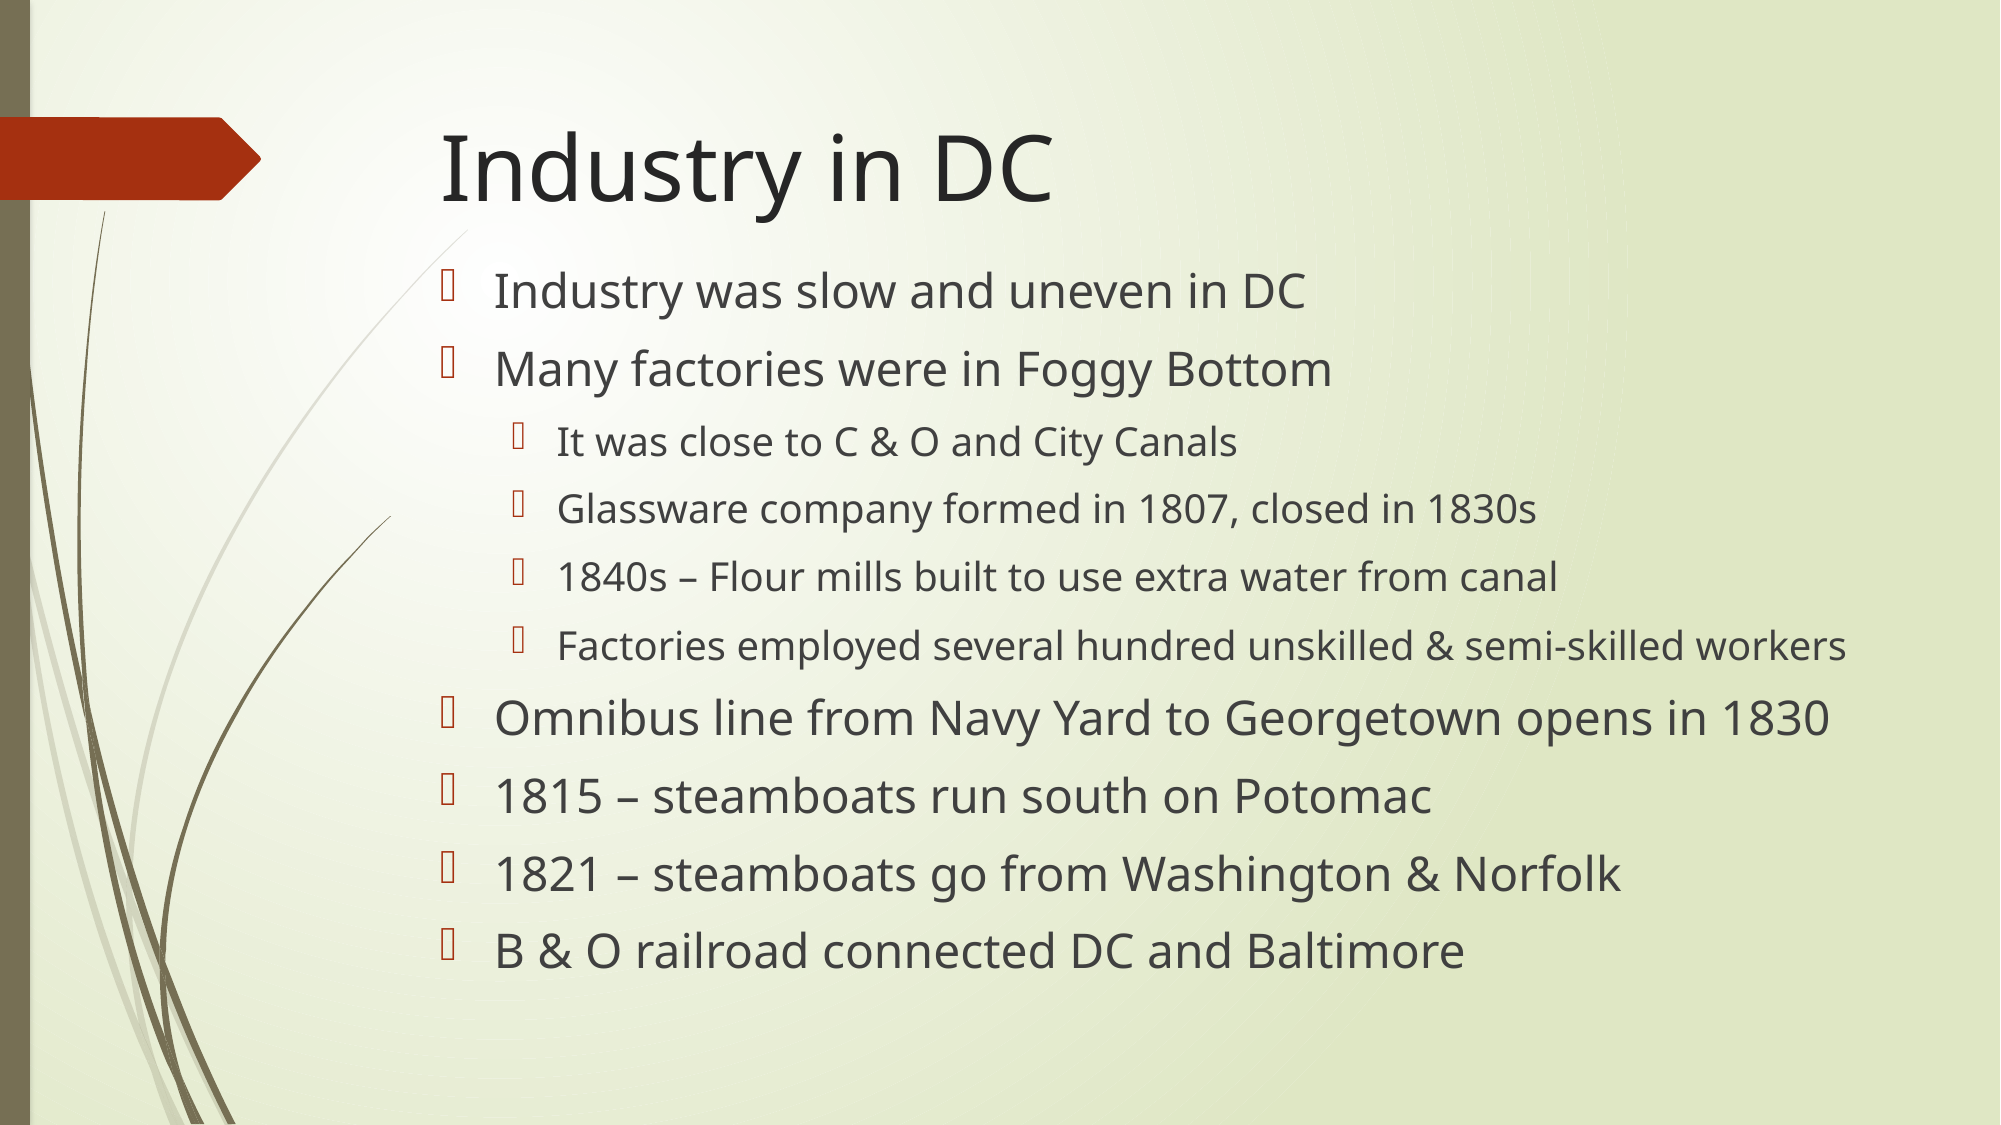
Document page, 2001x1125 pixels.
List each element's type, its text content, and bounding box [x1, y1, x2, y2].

list Industry was slow and uneven in DC Many factories were in Foggy Bottom It was close to C & O and City Canals Glassware company formed in 1807, closed in 1830s 1840s – Flour mills built to use extra water from canal Factories employed several hundred unskilled & semi-skilled workers Omnibus line from Navy Yard to Georgetown opens in 1830 1815 – steamboats run south on Potomac 1821 – steamboats go from Washington & Norfolk B & O railroad connected DC and Baltimore [424, 253, 1888, 1068]
title Industry in DC [425, 102, 1888, 253]
